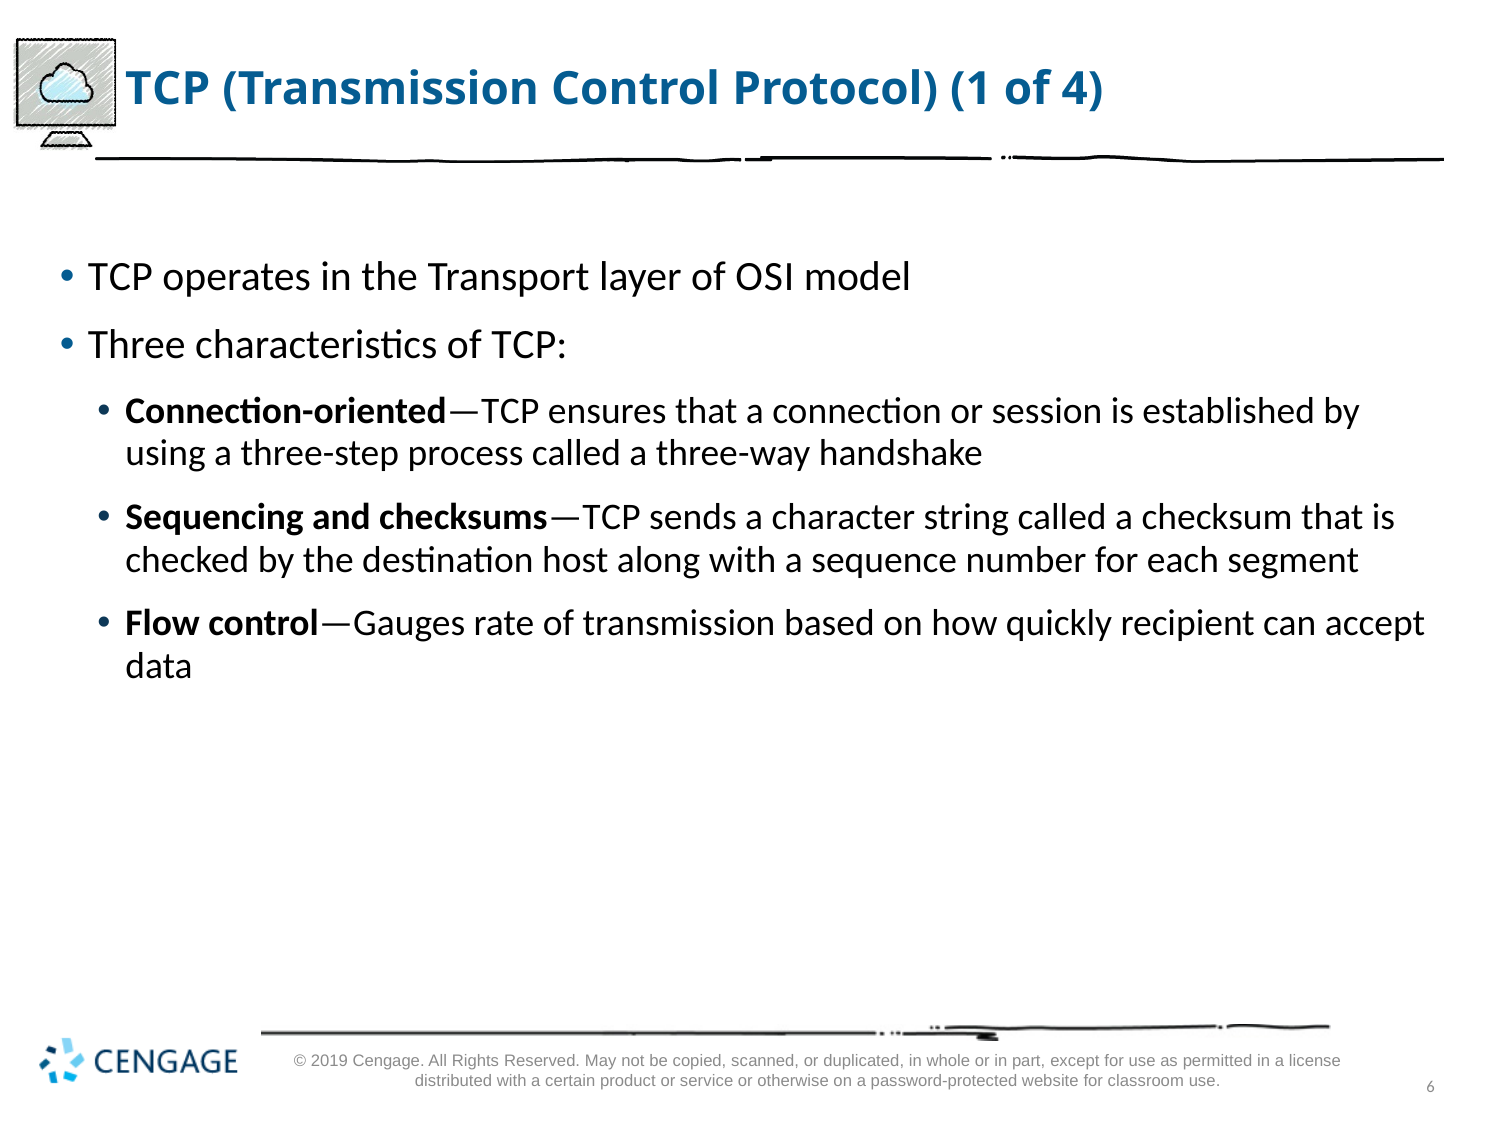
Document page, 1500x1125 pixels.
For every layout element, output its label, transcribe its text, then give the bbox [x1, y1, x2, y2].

picture [19, 1024, 250, 1096]
footer © 2019 Cengage. All Rights Reserved. May not be copied, scanned, or duplicated, in whole or in part, except for use as permitted in a license distributed with a certain product or service or otherwise on a password-protected website for classroom use. [262, 1050, 1375, 1091]
title T C P (Transmission Control Protocol) (1 of 4) [125, 66, 1442, 116]
picture [13, 36, 117, 151]
list T C P operates in the Transport layer of O S I model Three characteristics of T C P: Connection-oriented—T C P ensures that a connection or session is established by using a three-step process called a three-way handshake Sequencing and checksums—T C P sends a character string called a checksum that is checked by the destination host along with a sequence number for each segment Flow control—Gauges rate of transmission based on how quickly recipient can accept data [59, 252, 1441, 692]
picture [261, 1024, 1331, 1041]
picture [95, 155, 1444, 163]
